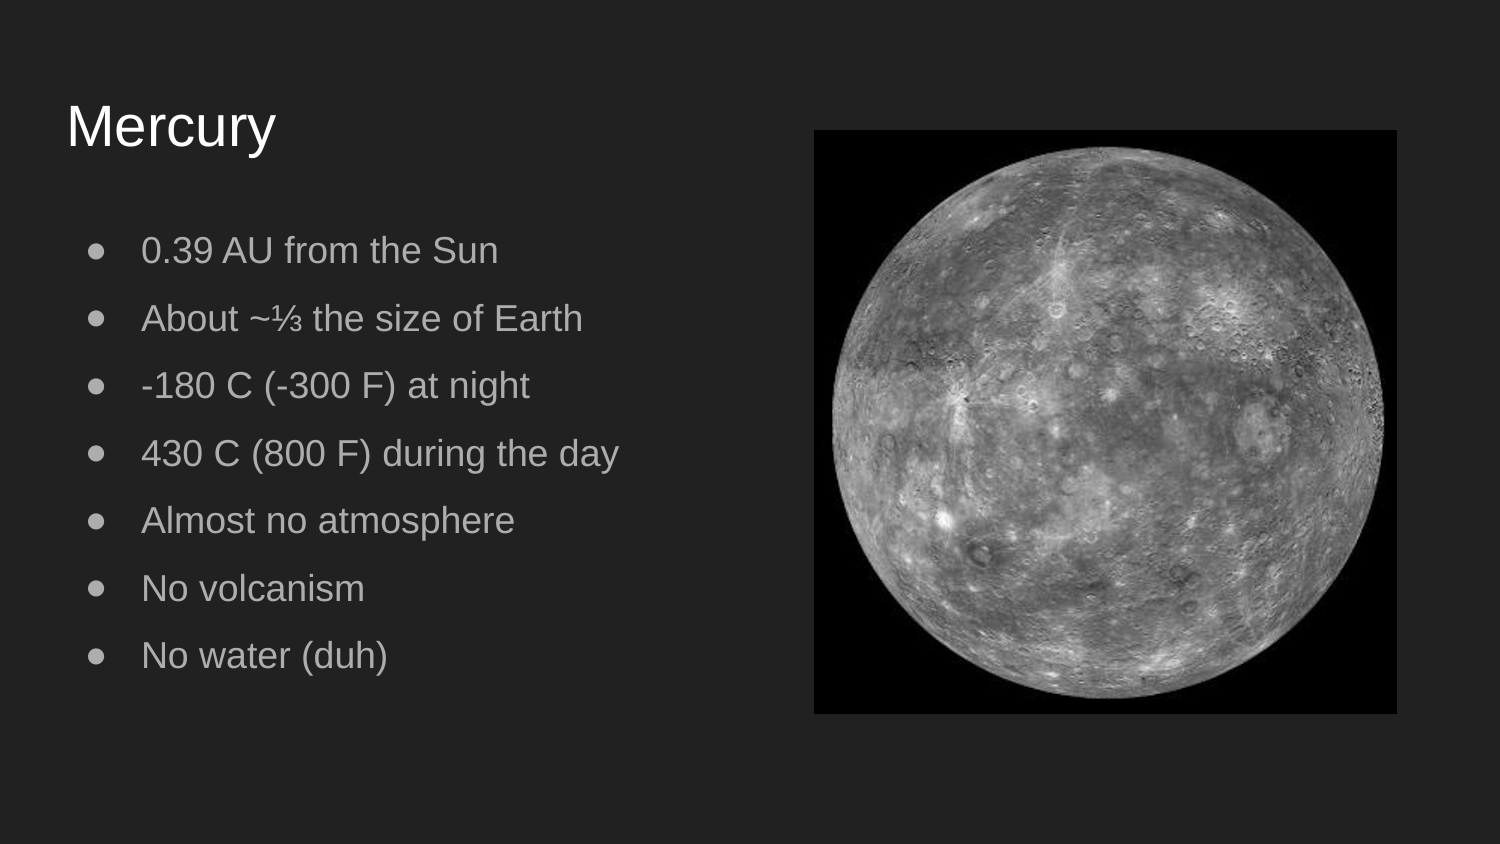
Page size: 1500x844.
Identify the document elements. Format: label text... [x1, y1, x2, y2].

list 0.39 AU from the Sun About ~⅓ the size of Earth -180 C (-300 F) at night 430 C (800 F) during the day Almost no atmosphere No volcanism No water (duh) [51, 189, 1449, 750]
title Mercury [51, 72, 1449, 167]
picture [814, 130, 1397, 714]
